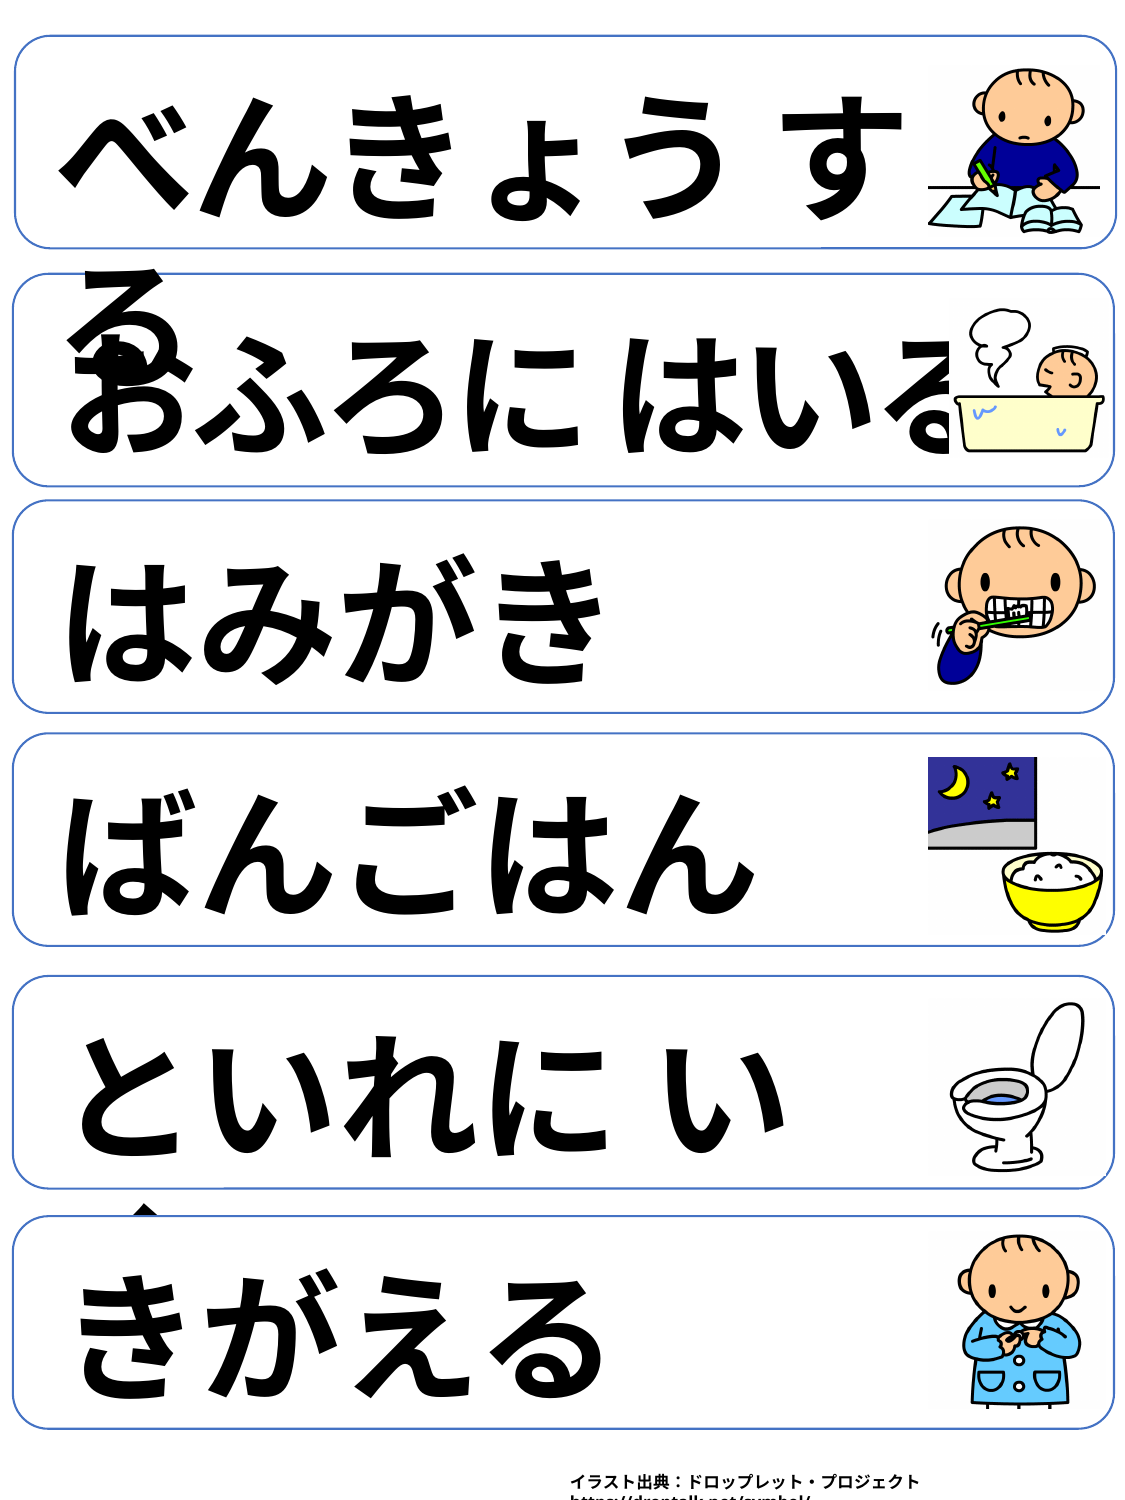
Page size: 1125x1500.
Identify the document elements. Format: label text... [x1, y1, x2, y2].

picture [928, 998, 1106, 1176]
picture [928, 519, 1100, 691]
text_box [14, 35, 1117, 249]
picture [928, 65, 1100, 237]
text_box イラスト出典：ドロップレット・プロジェクト https://droptalk.net/symbol/ [554, 1464, 1125, 1500]
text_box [12, 500, 1114, 714]
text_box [12, 975, 1114, 1189]
picture [928, 1231, 1106, 1409]
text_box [12, 733, 1114, 946]
picture [928, 757, 1106, 935]
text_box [12, 1216, 1114, 1429]
picture [949, 298, 1109, 458]
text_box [12, 273, 1114, 488]
